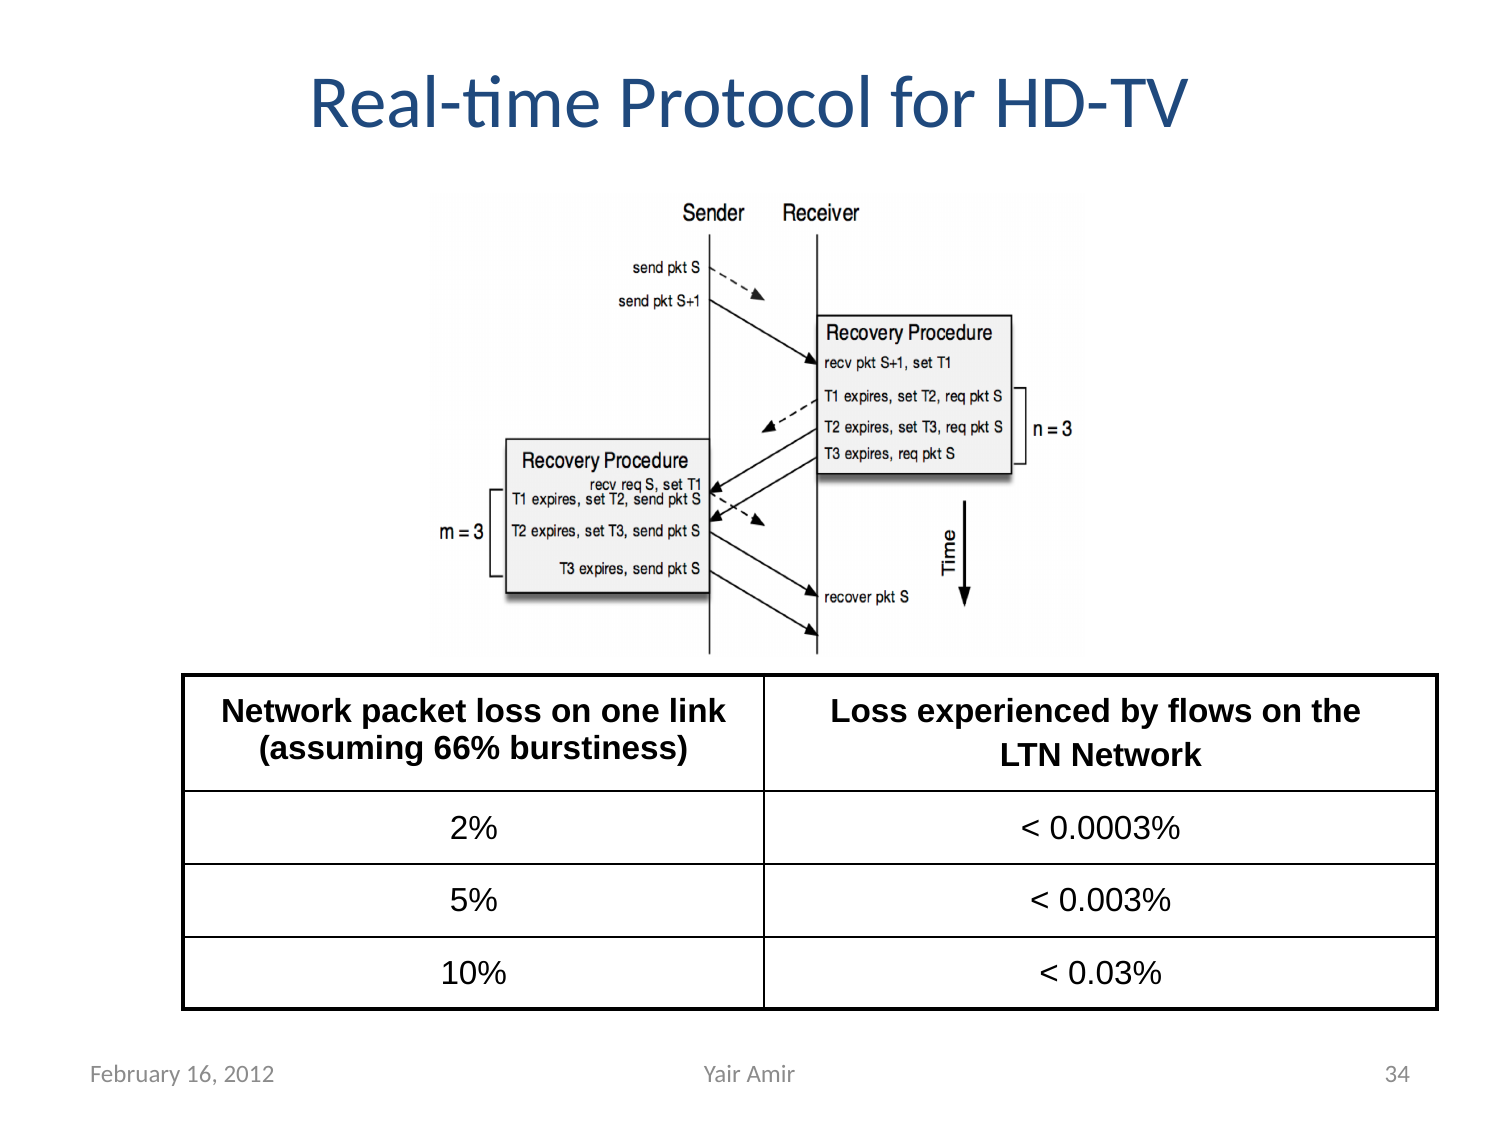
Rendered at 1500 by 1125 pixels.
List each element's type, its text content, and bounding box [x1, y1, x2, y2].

table_header Network packet loss on one link (assuming 66% burstiness) [185, 677, 763, 790]
table_header Loss experienced by flows on the LTN Network [765, 677, 1435, 790]
title Real-time Protocol for HD-TV [112, 50, 1388, 146]
table_cell < 0.003% [765, 865, 1435, 936]
slide_number 34 [1074, 1042, 1425, 1103]
table_cell 5% [185, 865, 763, 936]
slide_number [75, 1042, 425, 1103]
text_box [428, 193, 1085, 657]
table_cell 2% [185, 792, 763, 863]
table_cell < 0.0003% [765, 792, 1435, 863]
table_cell 10% [185, 938, 763, 1007]
footer Yair Amir [512, 1042, 988, 1103]
table_cell < 0.03% [765, 938, 1435, 1007]
